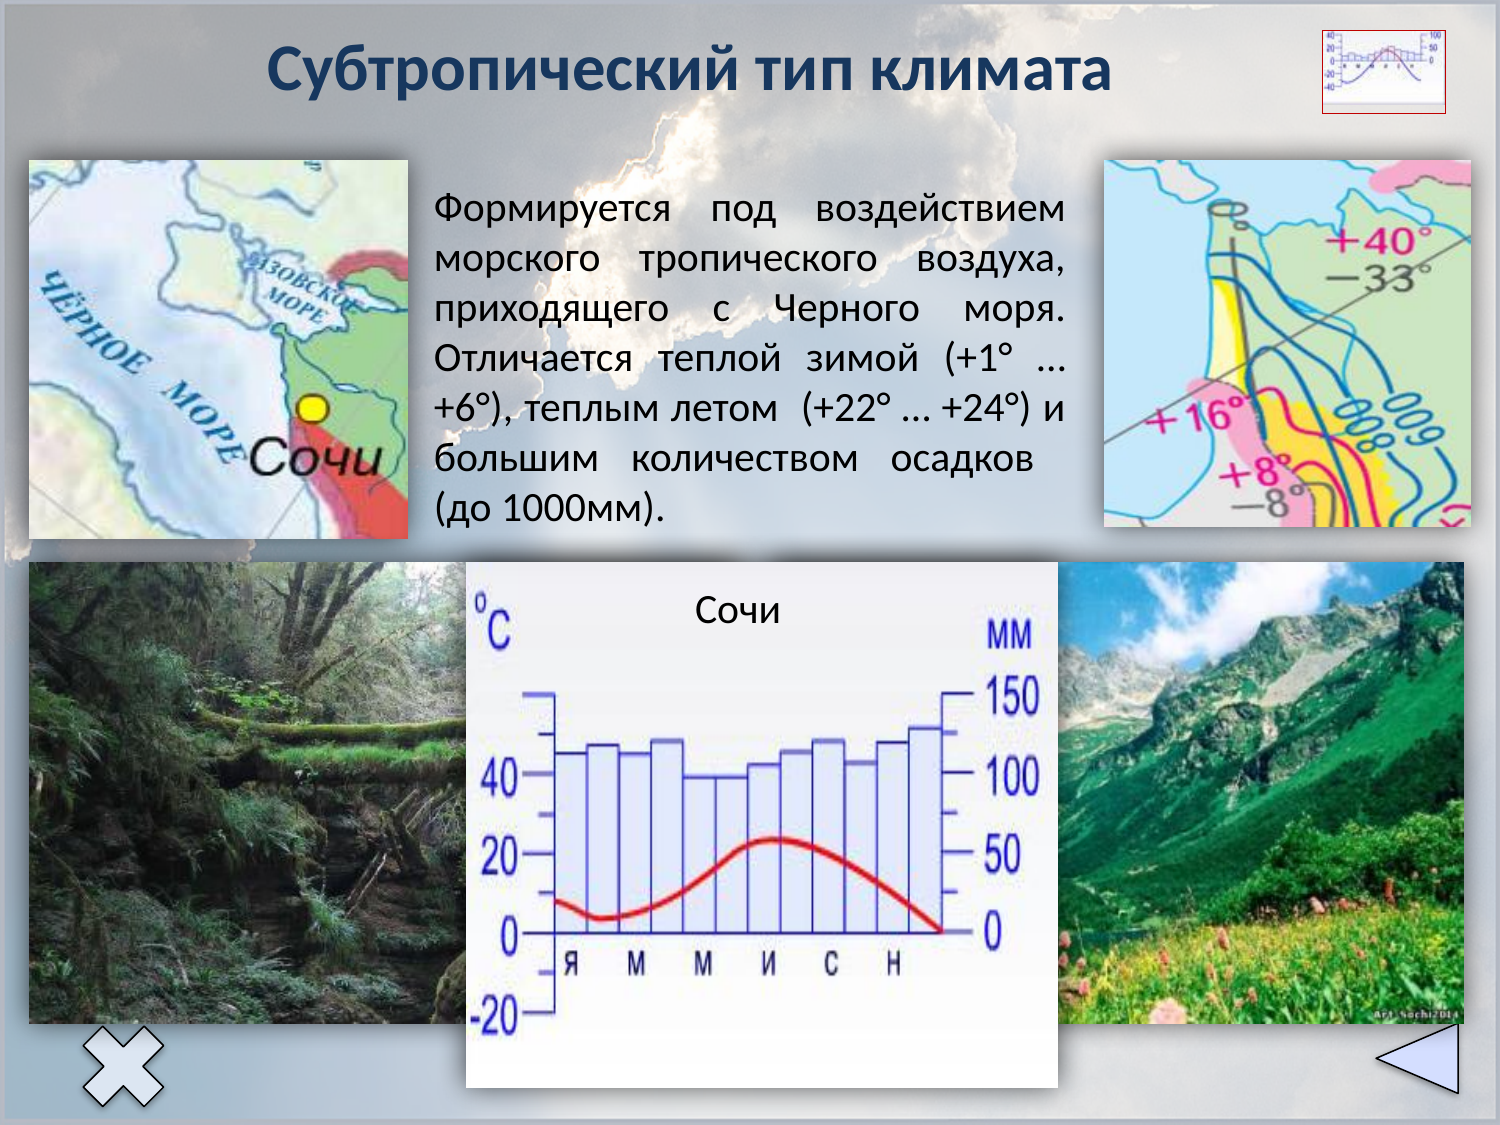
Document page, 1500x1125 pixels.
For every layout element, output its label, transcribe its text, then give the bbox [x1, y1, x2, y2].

picture [1058, 562, 1464, 1024]
picture [29, 562, 466, 1024]
picture [29, 160, 408, 540]
text_box Формируется под воздействием морского тропического воздуха, приходящего с Черного моря. Отличается теплой зимой (+1° … +6°), теплым летом (+22° … +24°) и большим количеством осадков (до 1000мм). [419, 172, 1081, 538]
title Субтропический тип климата [76, 0, 1306, 128]
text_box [466, 562, 1058, 1088]
text_box [82, 1044, 165, 1108]
picture [1104, 160, 1471, 528]
picture [1322, 30, 1446, 114]
text_box [1375, 1041, 1459, 1095]
